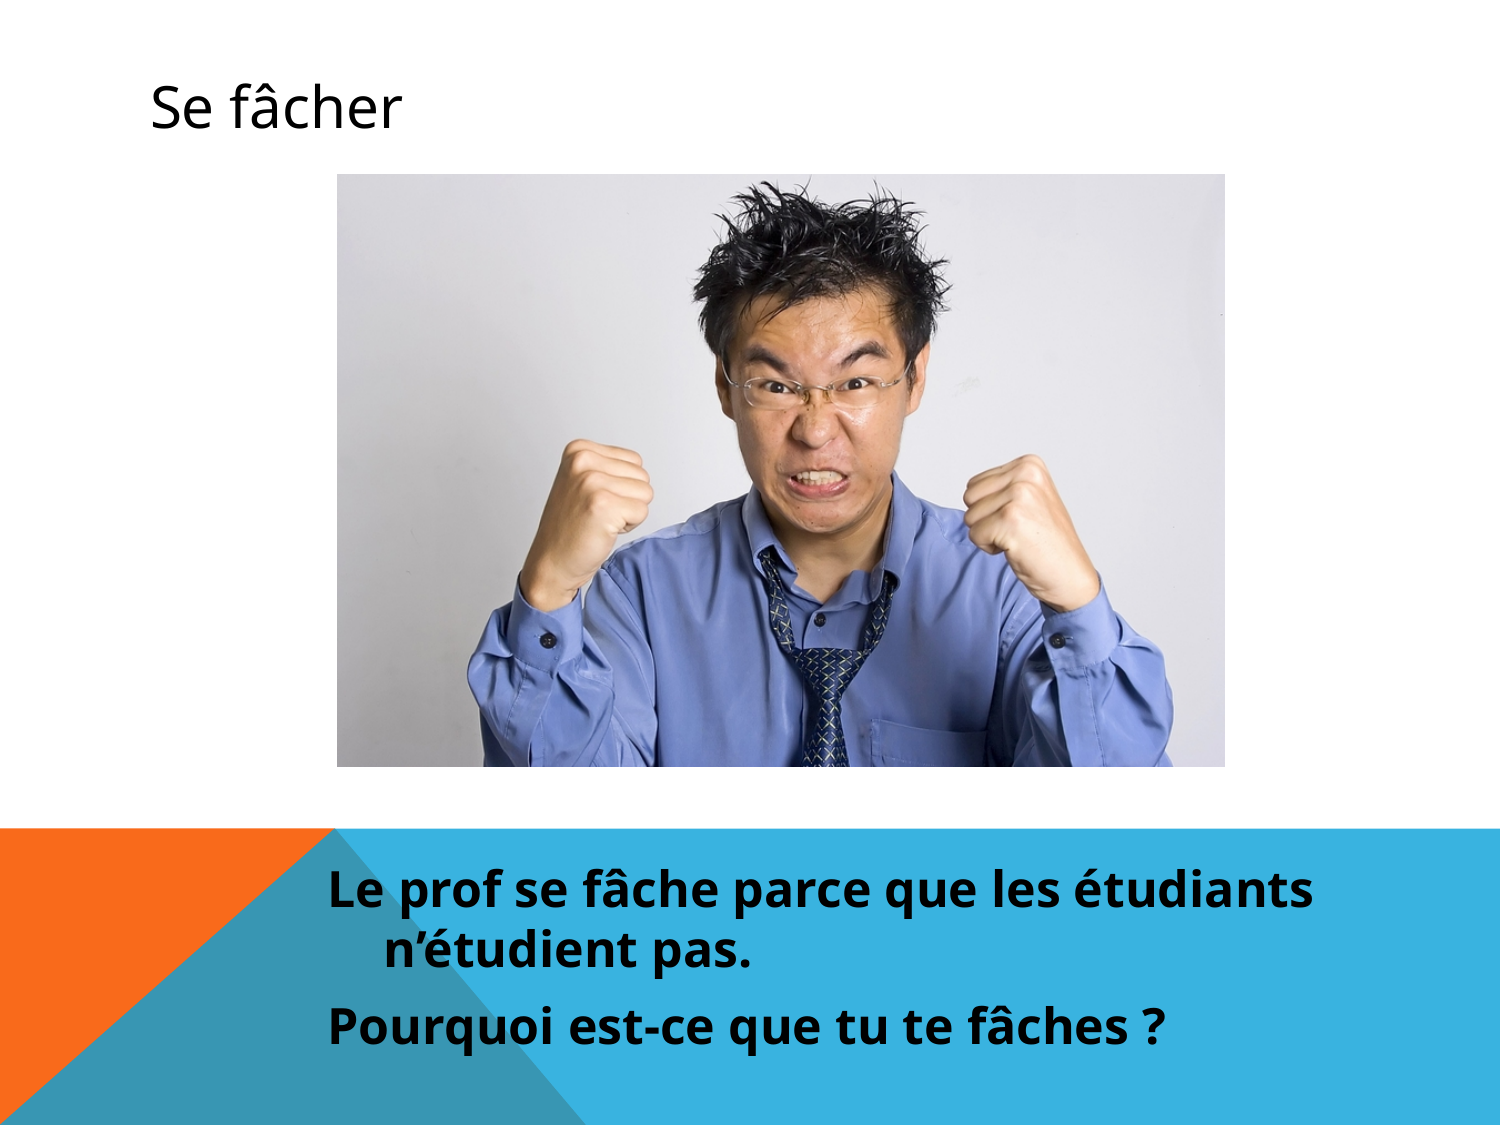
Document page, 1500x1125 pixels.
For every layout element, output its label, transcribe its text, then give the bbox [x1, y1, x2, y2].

picture [337, 174, 1226, 767]
title Se fâcher [135, 60, 1369, 150]
list Le prof se fâche parce que les étudiants n’étudient pas. Pourquoi est-ce que tu te fâches ? [312, 849, 1500, 1125]
